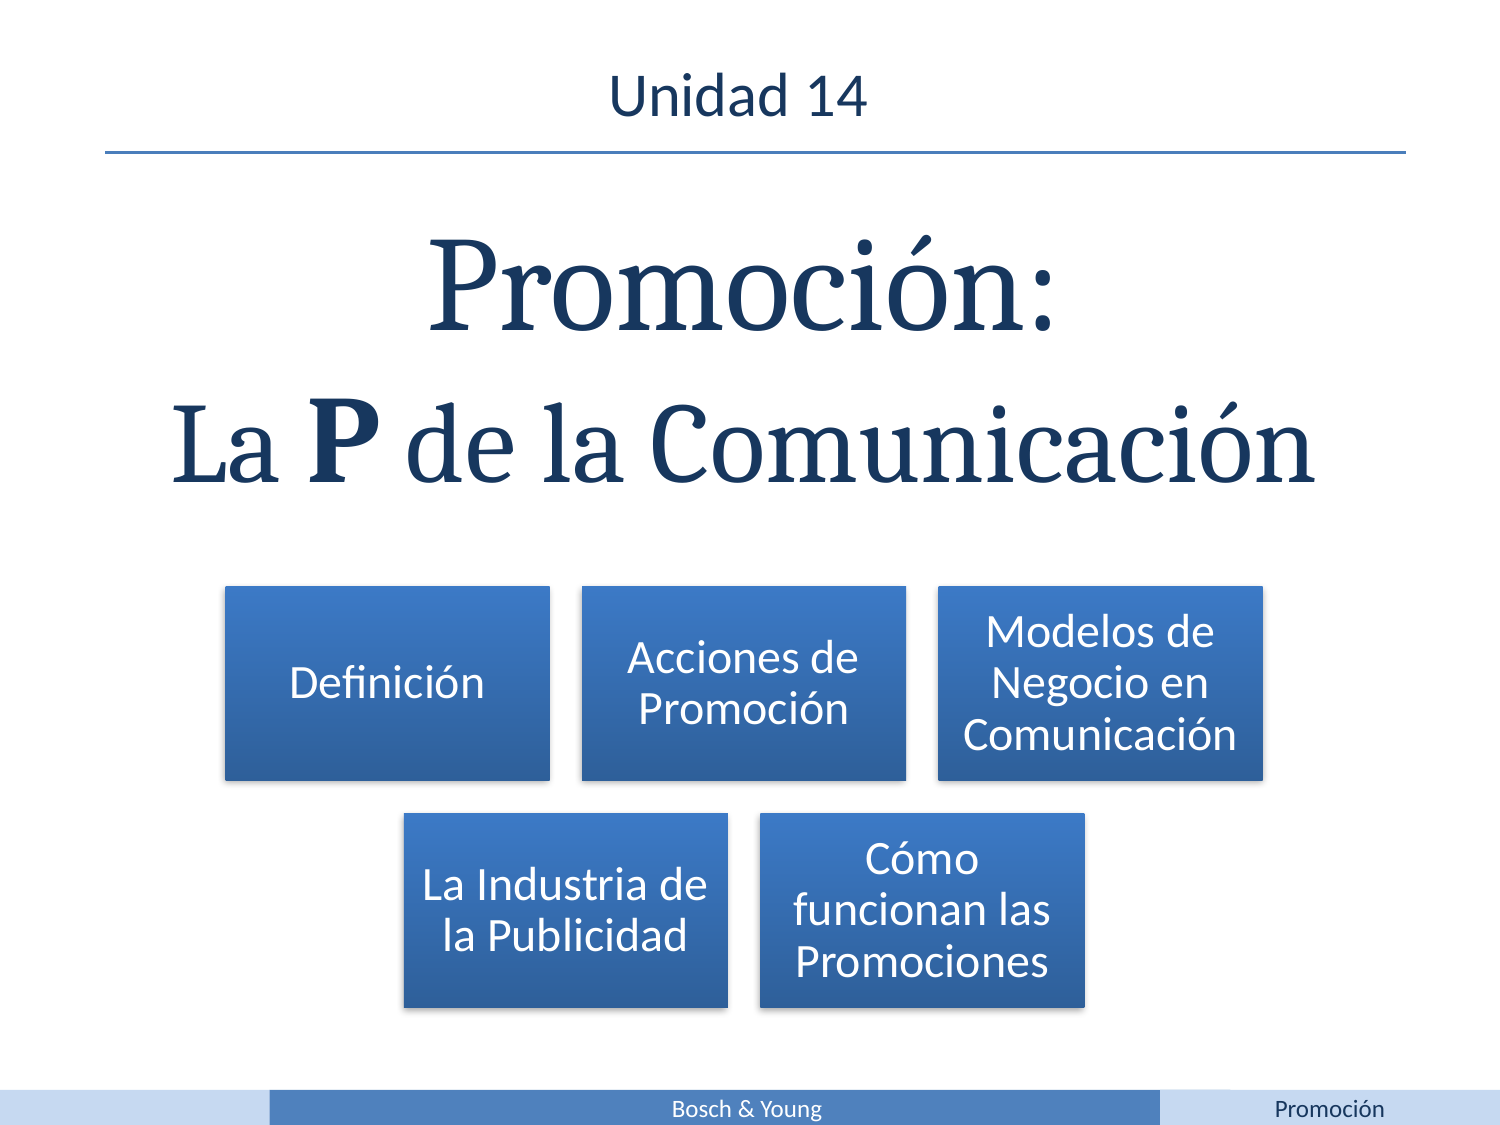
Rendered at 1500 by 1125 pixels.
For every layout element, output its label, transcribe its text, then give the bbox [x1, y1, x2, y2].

text_box Promoción: La P de la Comunicación [93, 187, 1395, 515]
text_box [0, 1088, 272, 1125]
text_box Unidad 14 [457, 46, 1020, 137]
text_box Promoción [1158, 1088, 1500, 1125]
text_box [175, 585, 1313, 1008]
text_box Bosch & Young [272, 1088, 1158, 1125]
